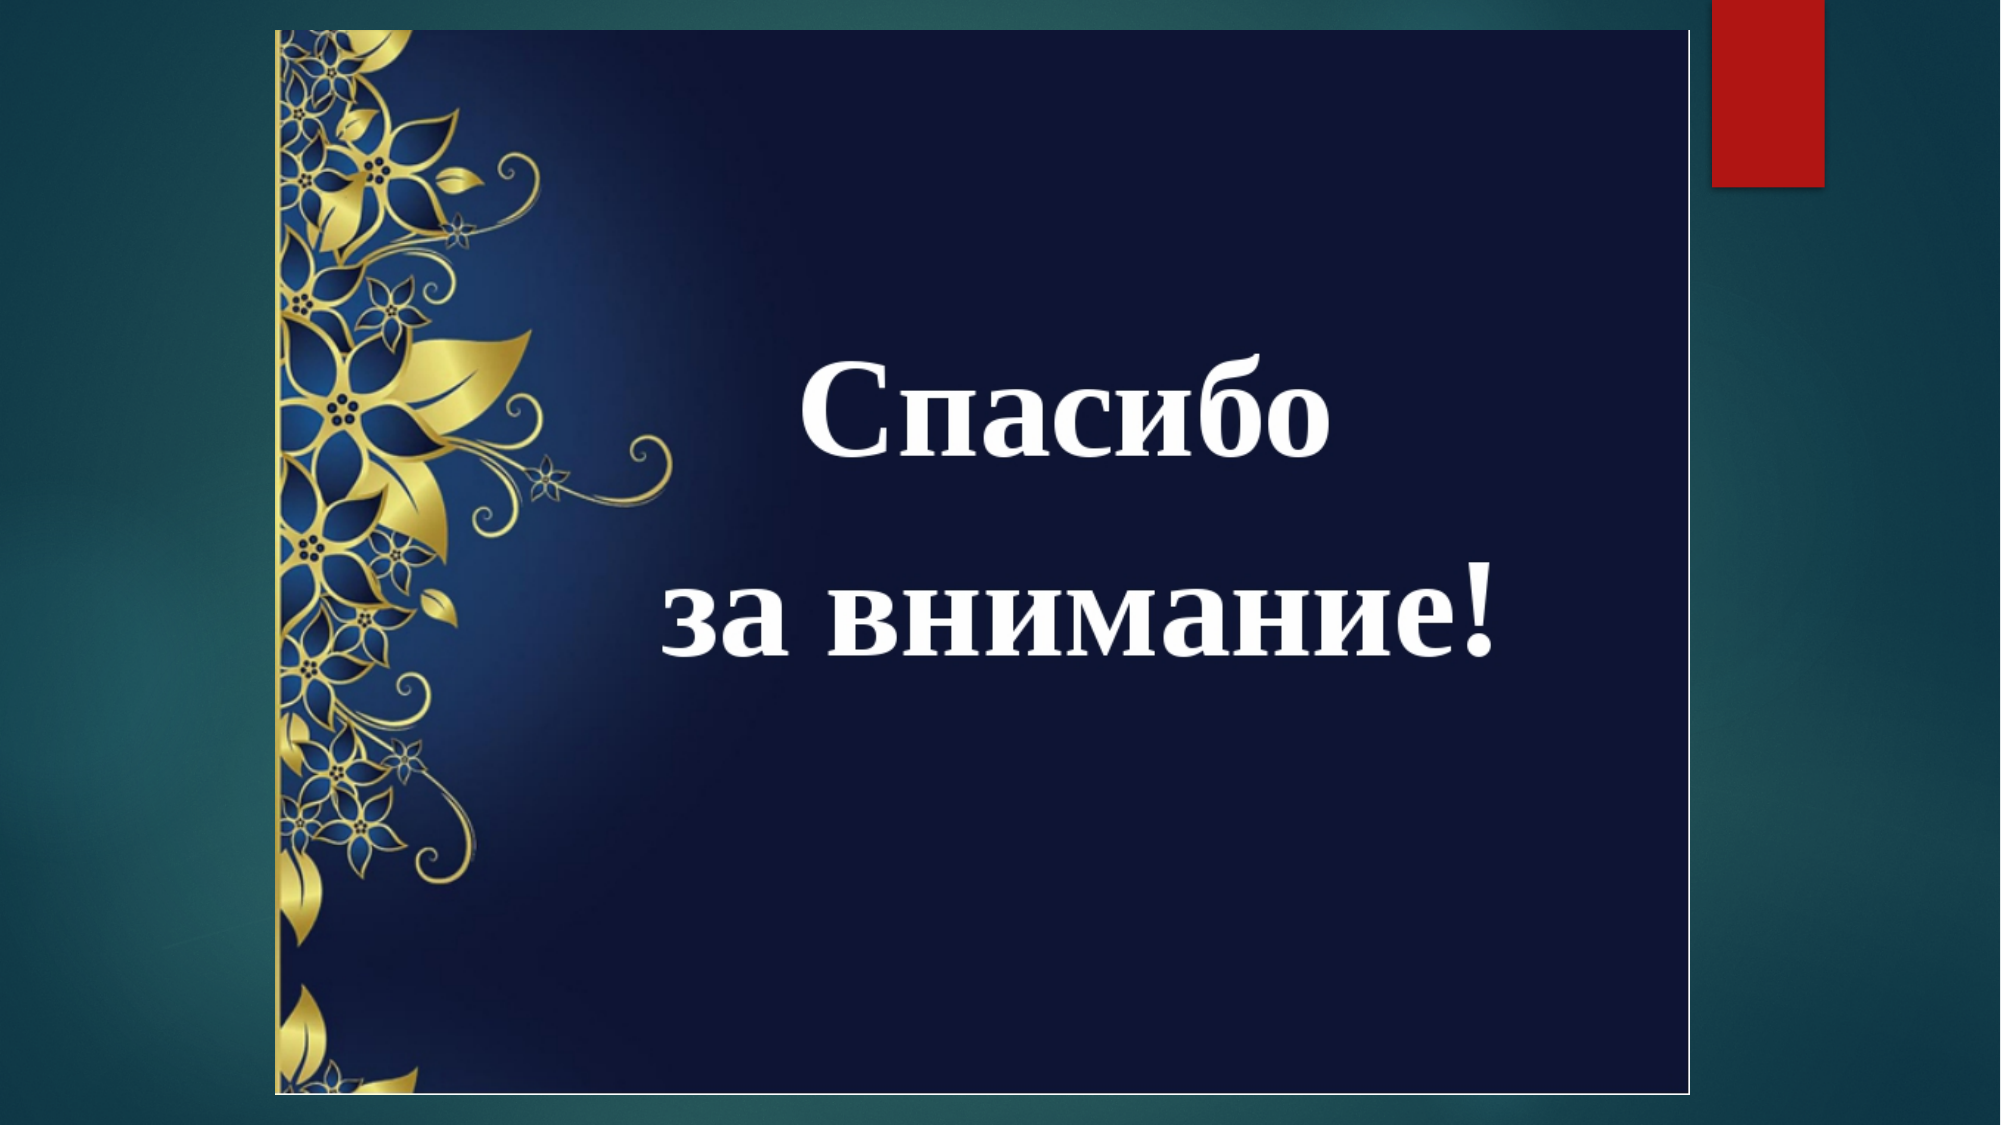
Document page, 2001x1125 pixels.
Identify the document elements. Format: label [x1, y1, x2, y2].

picture [0, 0, 1690, 1125]
